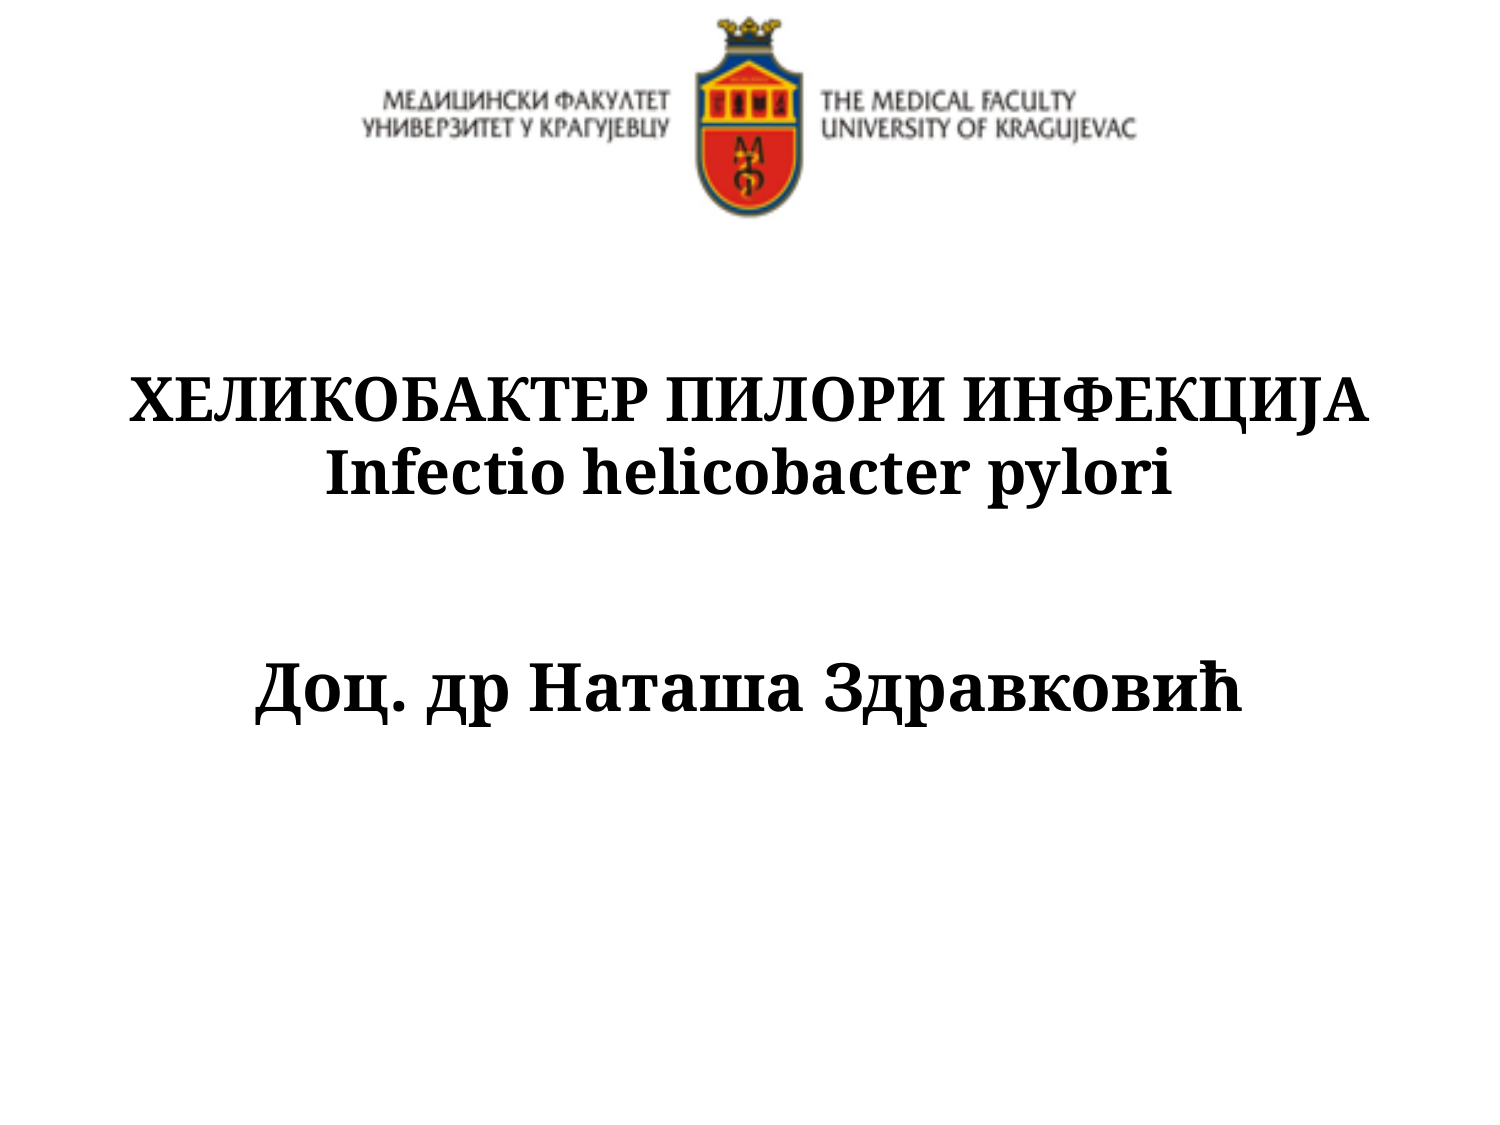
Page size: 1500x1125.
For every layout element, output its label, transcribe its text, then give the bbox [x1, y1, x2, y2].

title ХЕЛИКОБАКТЕР ПИЛОРИ ИНФЕКЦИЈА Infectio helicobacter pylori [112, 349, 1388, 591]
subtitle Доц. др Наташа Здравковић [225, 637, 1275, 925]
picture [210, 12, 1351, 251]
